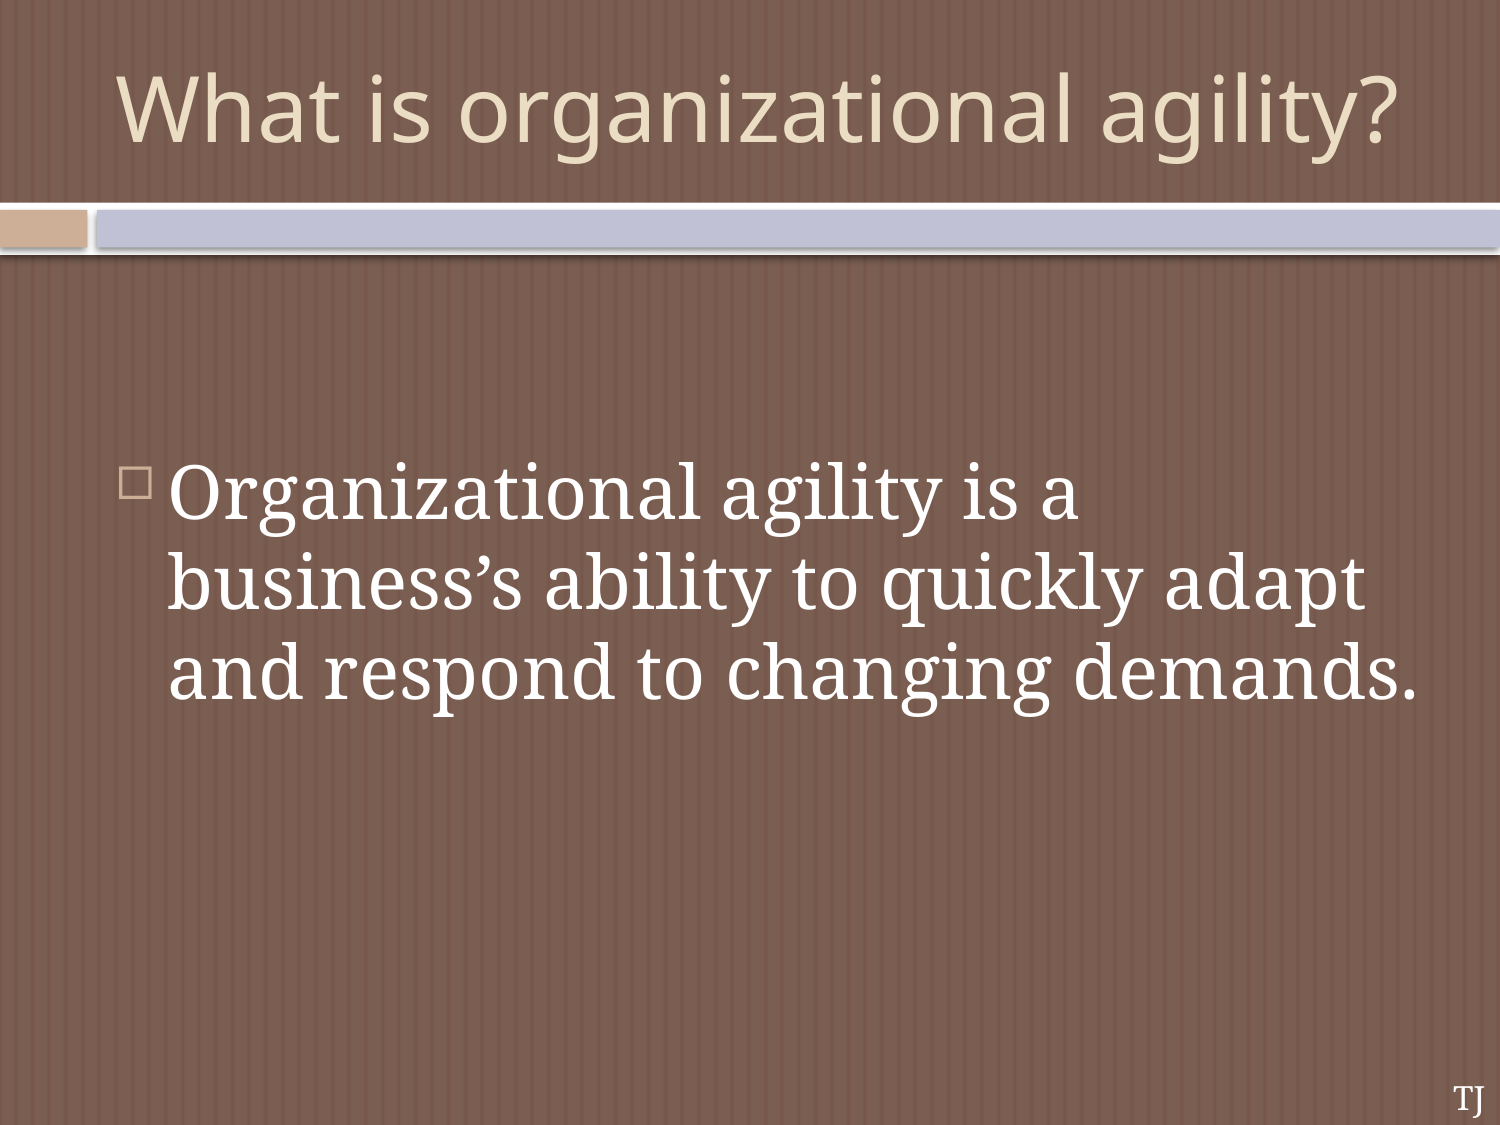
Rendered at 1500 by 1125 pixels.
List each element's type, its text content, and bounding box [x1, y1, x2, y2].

list Organizational agility is a business’s ability to quickly adapt and respond to changing demands. [100, 262, 1439, 1001]
text_box TJ [1175, 1069, 1500, 1125]
title What is organizational agility? [100, 24, 1439, 188]
